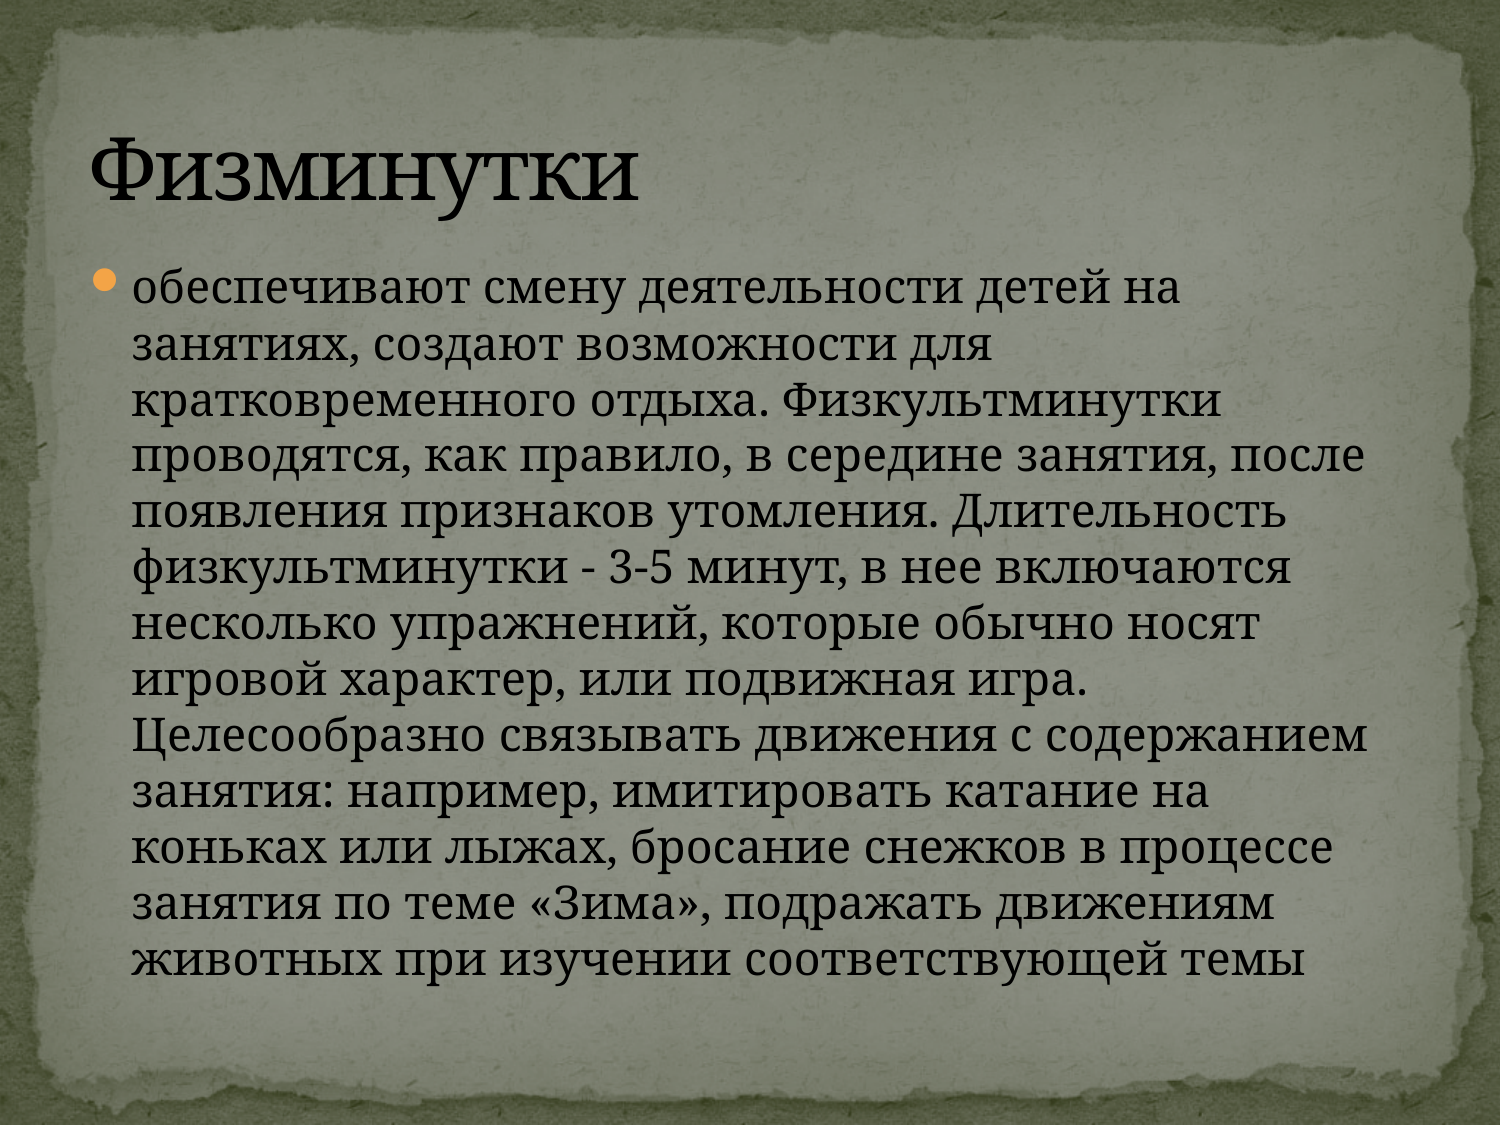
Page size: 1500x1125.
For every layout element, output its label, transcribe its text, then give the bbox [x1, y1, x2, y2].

list обеспечивают смену деятельности детей на занятиях, создают возможности для кратковременного отдыха. Физкультминутки проводятся, как правило, в середине занятия, после появления признаков утомления. Длительность физкультминутки - 3-5 минут, в нее включаются несколько упражнений, которые обычно носят игровой характер, или подвижная игра. Целесообразно связывать движения с содержанием занятия: например, имитировать катание на коньках или лыжах, бросание снежков в процессе занятия по теме «Зима», подражать движениям животных при изучении соответствующей темы [75, 249, 1425, 1000]
title Физминутки [74, 24, 1425, 225]
